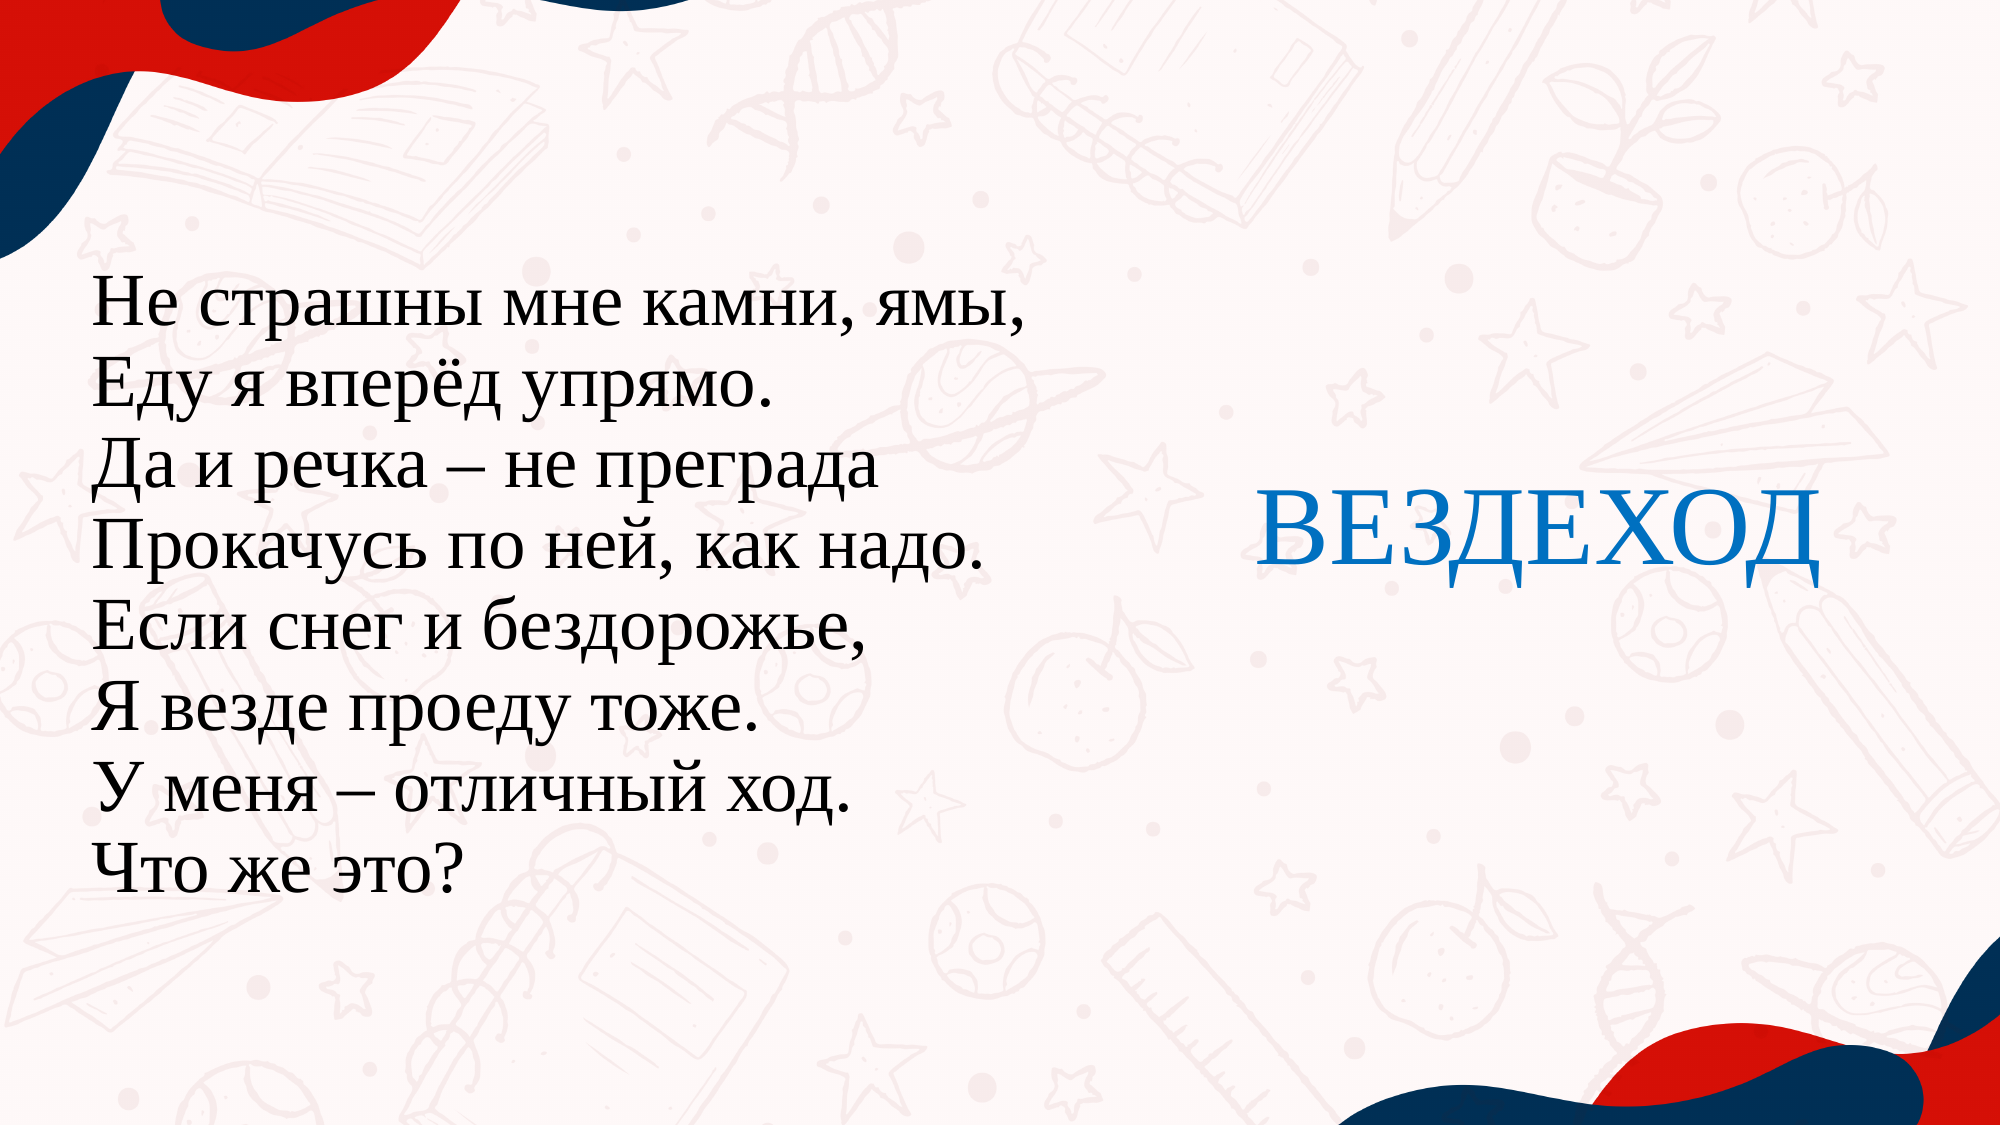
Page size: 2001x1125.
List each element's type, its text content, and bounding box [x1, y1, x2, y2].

picture [0, 0, 2000, 1125]
title Не страшны мне камни, ямы, Еду я вперёд упрямо. Да и речка – не преграда Прокачусь по ней, как надо. Если снег и бездорожье, Я везде проеду тоже. У меня – отличный ход. Что же это? [76, 520, 1267, 739]
text_box ВЕЗДЕХОД [1239, 445, 1844, 595]
